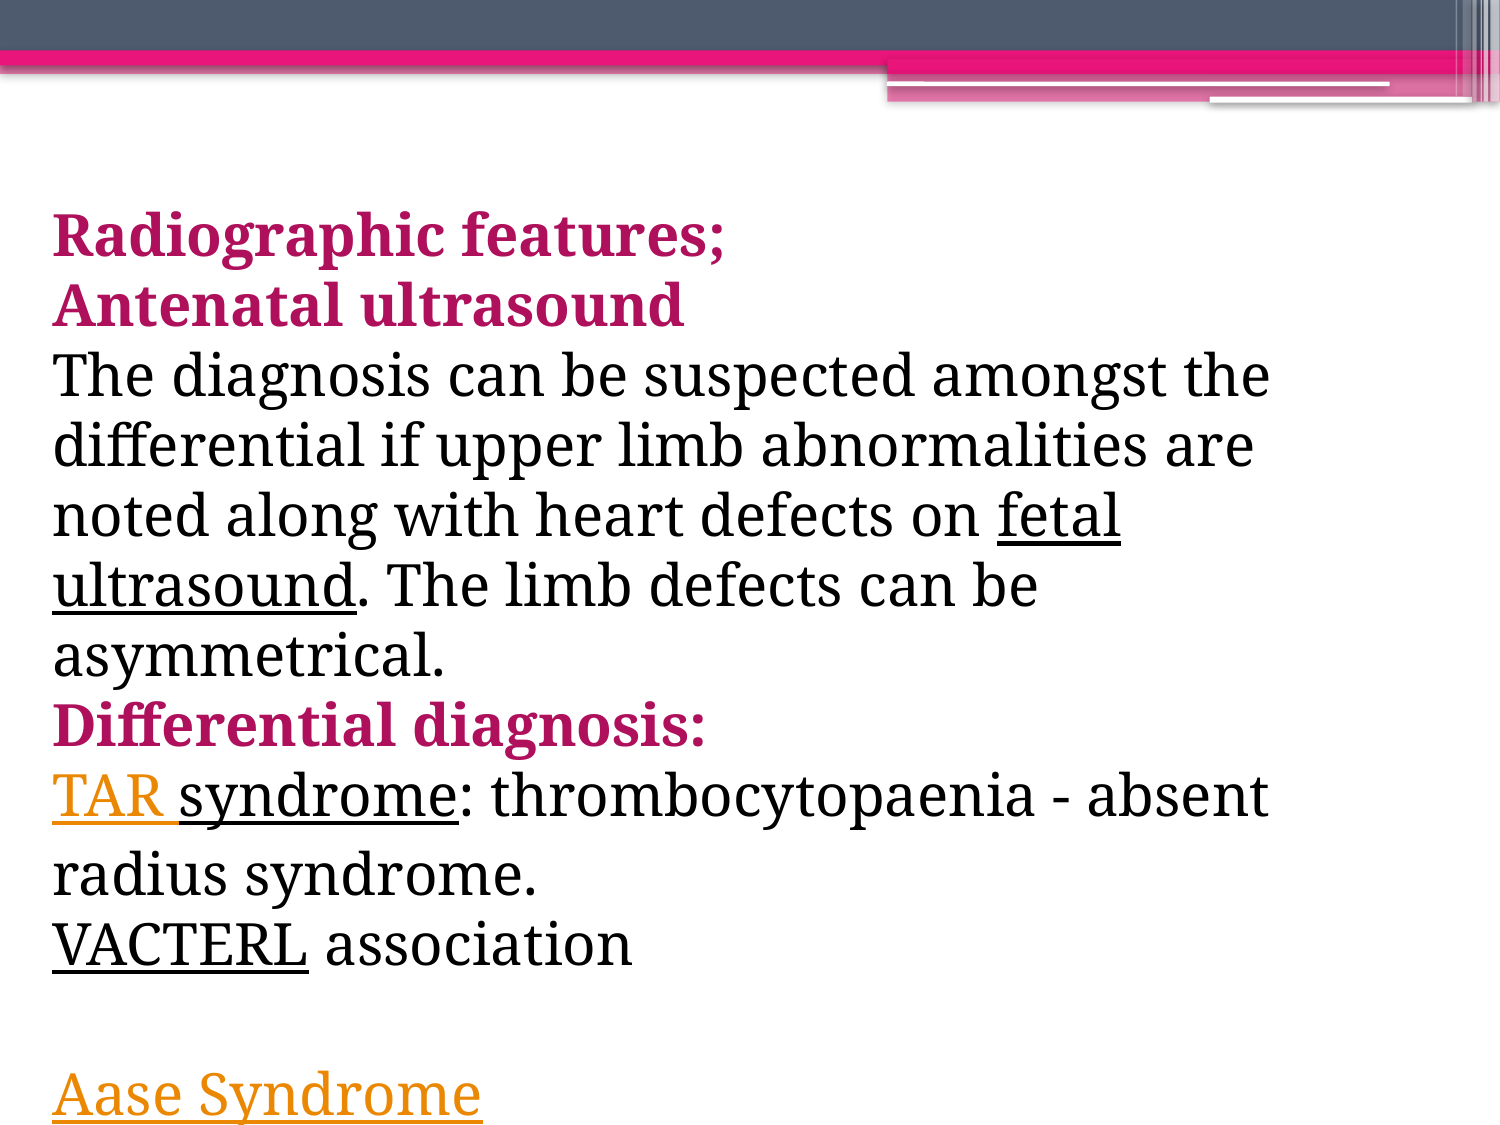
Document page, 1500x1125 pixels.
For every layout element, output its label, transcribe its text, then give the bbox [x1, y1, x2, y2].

text_box Radiographic features; Antenatal ultrasound The diagnosis can be suspected amongst the differential if upper limb abnormalities are noted along with heart defects on fetal ultrasound. The limb defects can be asymmetrical. Differential diagnosis: TAR syndrome: thrombocytopaenia - absent radius syndrome. VACTERL association Aase Syndrome [37, 190, 1425, 1125]
